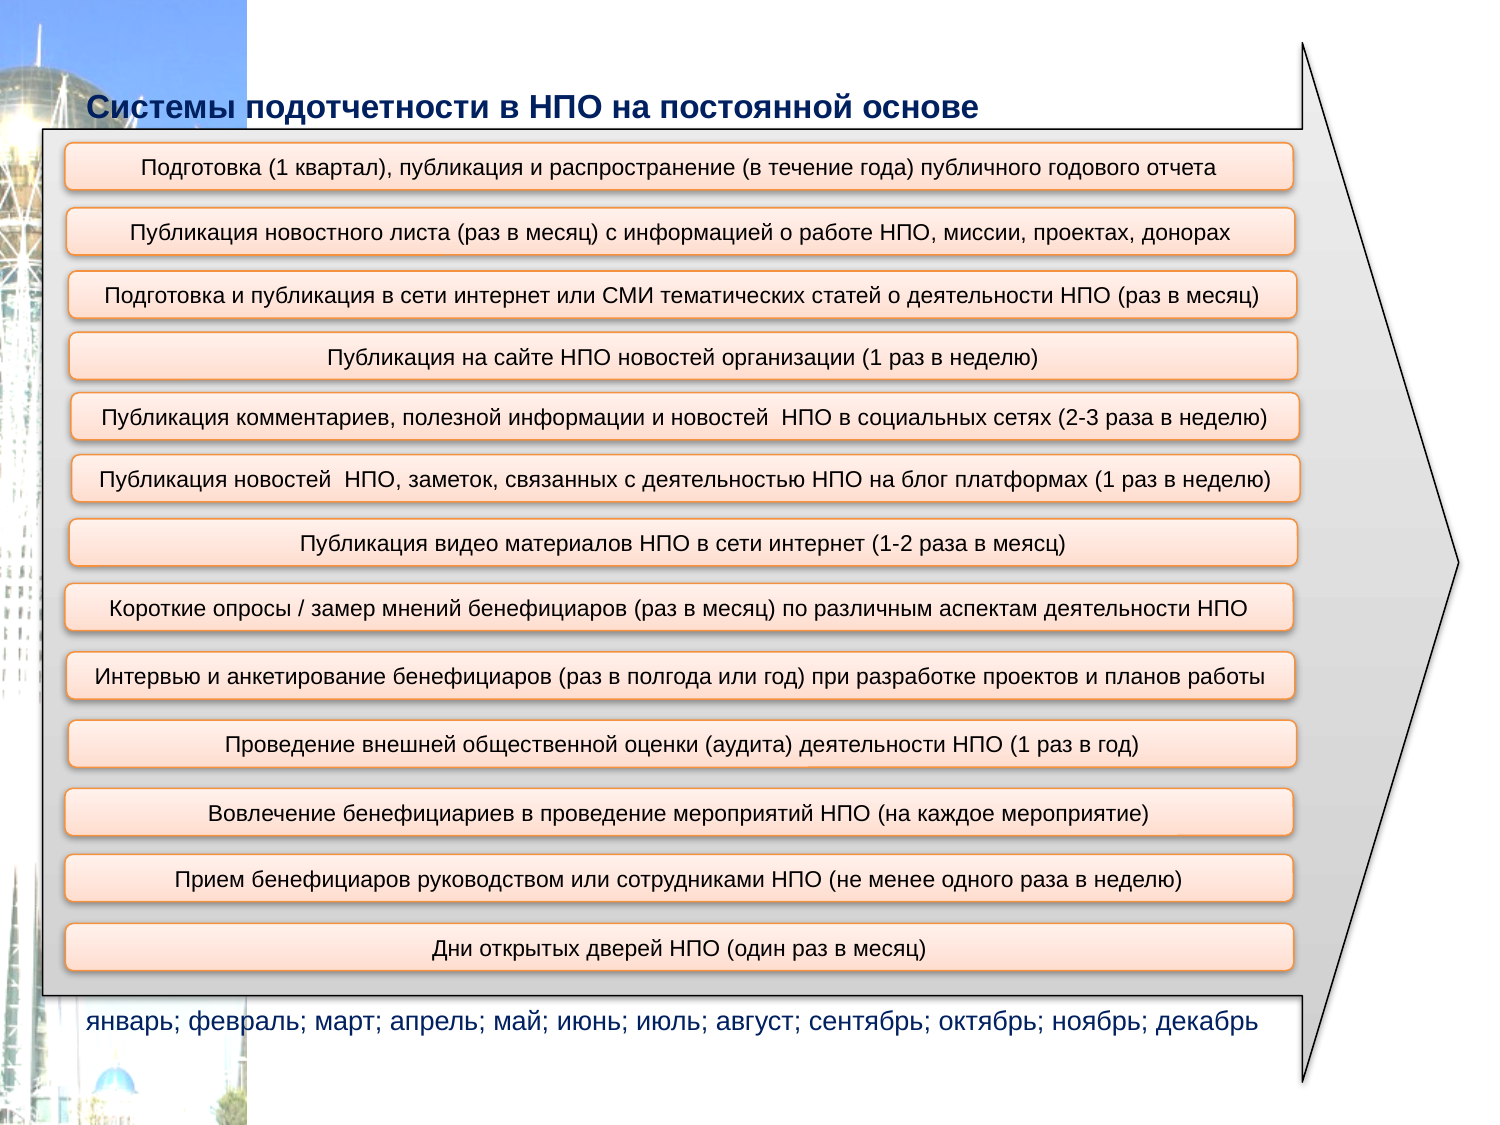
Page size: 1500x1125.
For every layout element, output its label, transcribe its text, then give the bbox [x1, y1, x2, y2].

text_box Проведение внешней общественной оценки (аудита) деятельности НПО (1 раз в год) [251, 719, 1298, 769]
text_box Интервью и анкетирование бенефициаров (раз в полгода или год) при разработке проектов и планов работы [251, 651, 1296, 700]
text_box Публикация комментариев, полезной информации и новостей НПО в социальных сетях (2-3 раза в неделю) [251, 391, 1301, 441]
text_box Дни открытых дверей НПО (один раз в месяц) [251, 922, 1295, 972]
text_box Подготовка и публикация в сети интернет или СМИ тематических статей о деятельности НПО (раз в месяц) [251, 270, 1298, 320]
text_box Публикация видео материалов НПО в сети интернет (1-2 раза в меясц) [251, 517, 1299, 567]
text_box Короткие опросы / замер мнений бенефициаров (раз в месяц) по различным аспектам деятельности НПО [251, 582, 1295, 632]
text_box Подготовка (1 квартал), публикация и распространение (в течение года) публичного годового отчета [251, 141, 1295, 191]
picture [0, 0, 247, 1125]
text_box Прием бенефициаров руководством или сотрудниками НПО (не менее одного раза в неделю) [251, 853, 1295, 903]
text_box январь; февраль; март; апрель; май; июнь; июль; август; сентябрь; октябрь; ноябрь; декабрь [251, 995, 1294, 1044]
text_box Публикация на сайте НПО новостей организации (1 раз в неделю) [251, 331, 1299, 381]
text_box Системы подотчетности в НПО на постоянной основе [251, 78, 996, 127]
text_box Публикация новостей НПО, заметок, связанных с деятельностью НПО на блог платформах (1 раз в неделю) [251, 453, 1301, 503]
text_box [251, 41, 1460, 1083]
text_box Вовлечение бенефициариев в проведение мероприятий НПО (на каждое мероприятие) [251, 787, 1295, 837]
text_box Публикация новостного листа (раз в месяц) с информацией о работе НПО, миссии, проектах, донорах [251, 206, 1296, 256]
